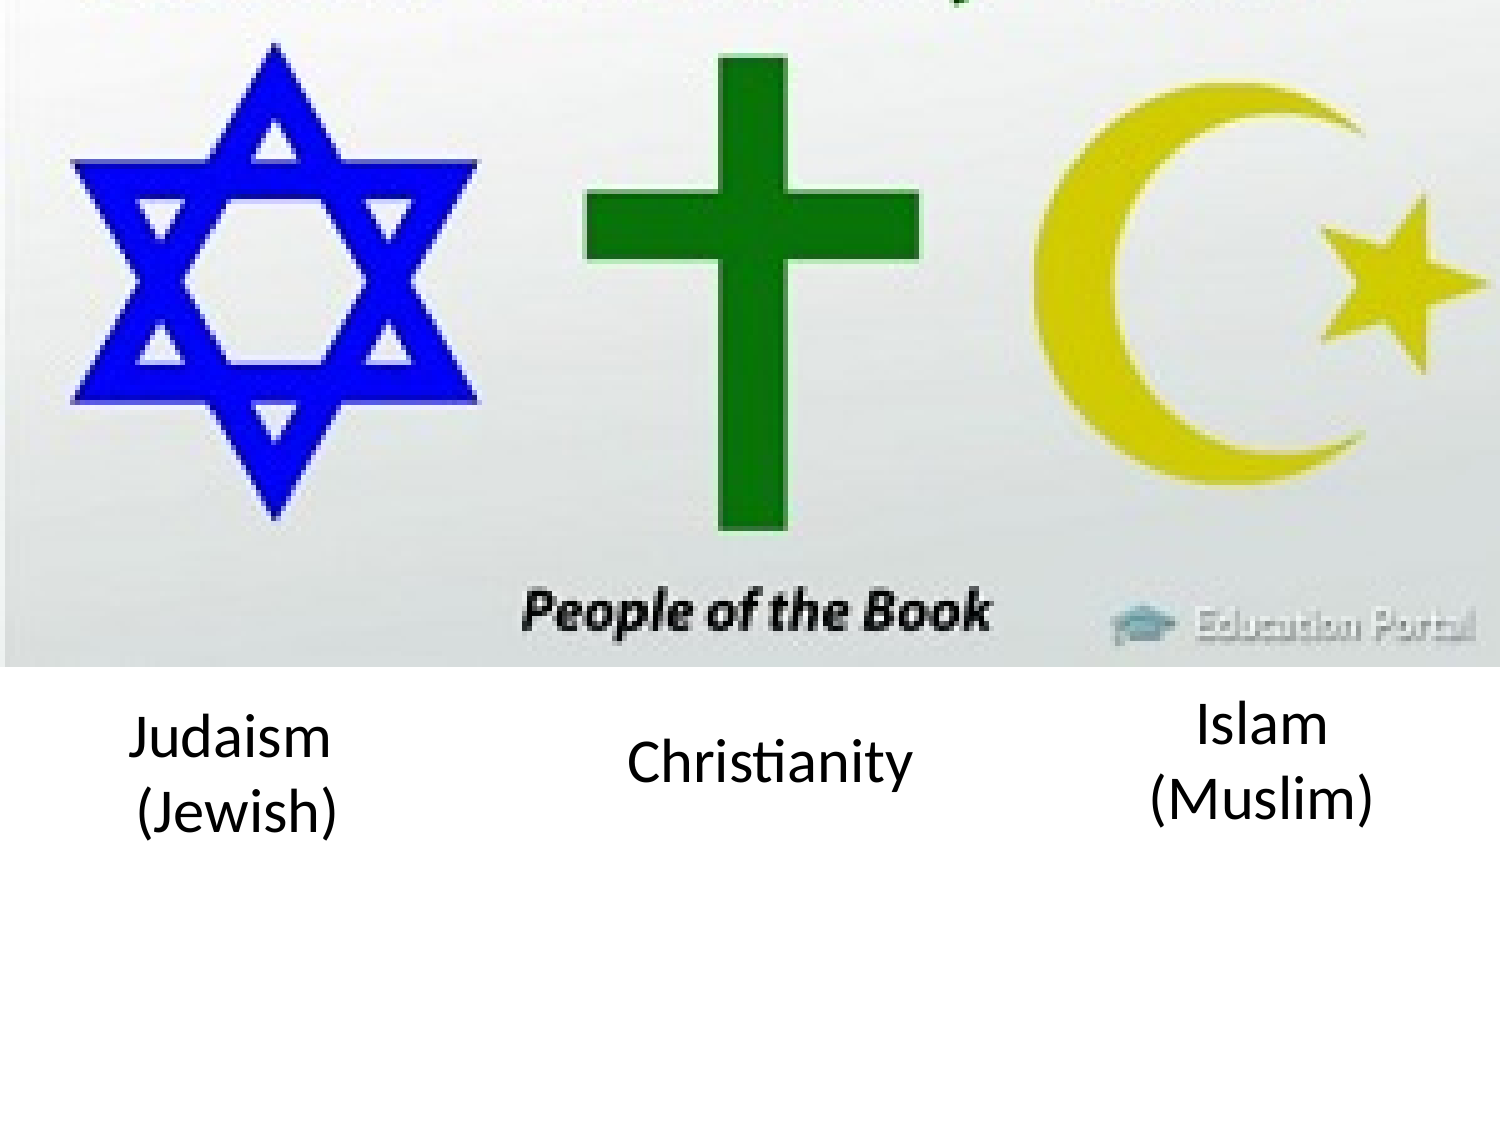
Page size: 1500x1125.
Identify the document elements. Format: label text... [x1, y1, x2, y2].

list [0, 0, 1500, 667]
text_box Judaism (Jewish) [0, 687, 475, 853]
text_box Christianity [612, 712, 963, 803]
text_box Islam (Muslim) [1112, 676, 1413, 840]
